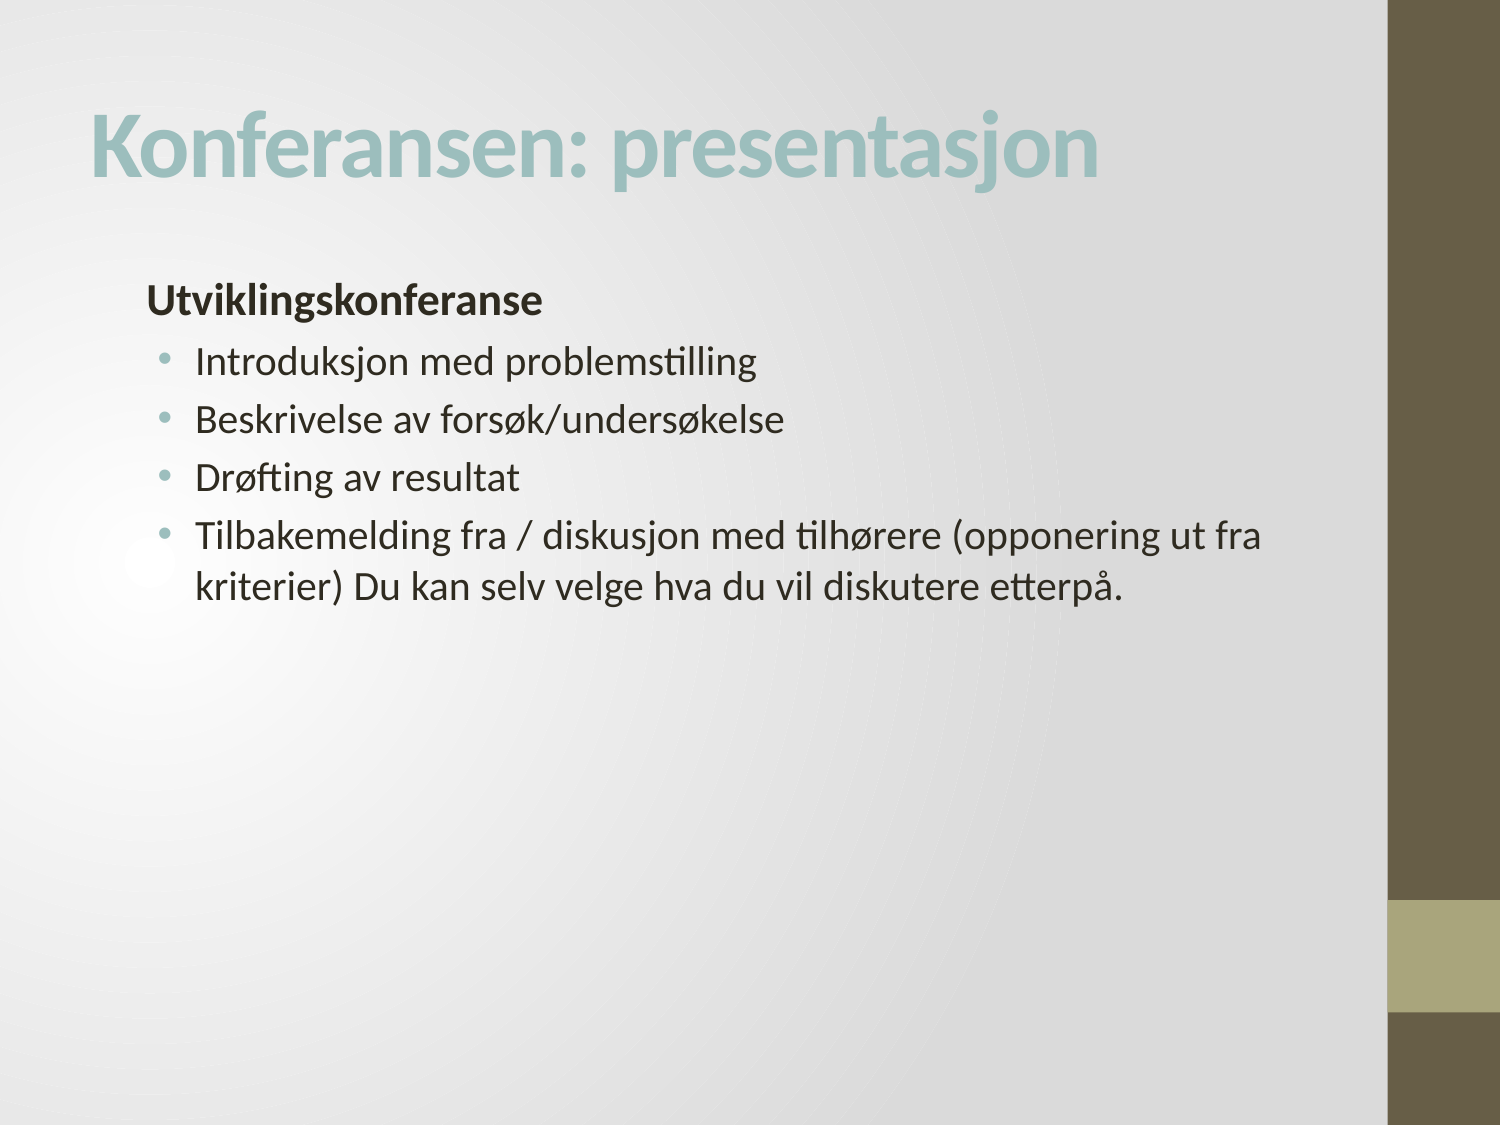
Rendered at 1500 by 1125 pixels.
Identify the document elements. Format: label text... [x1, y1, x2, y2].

title Konferansen: presentasjon [75, 45, 1325, 233]
list Utviklingskonferanse Introduksjon med problemstilling Beskrivelse av forsøk/undersøkelse Drøfting av resultat Tilbakemelding fra / diskusjon med tilhørere (opponering ut fra kriterier) Du kan selv velge hva du vil diskutere etterpå. [75, 262, 1325, 1050]
